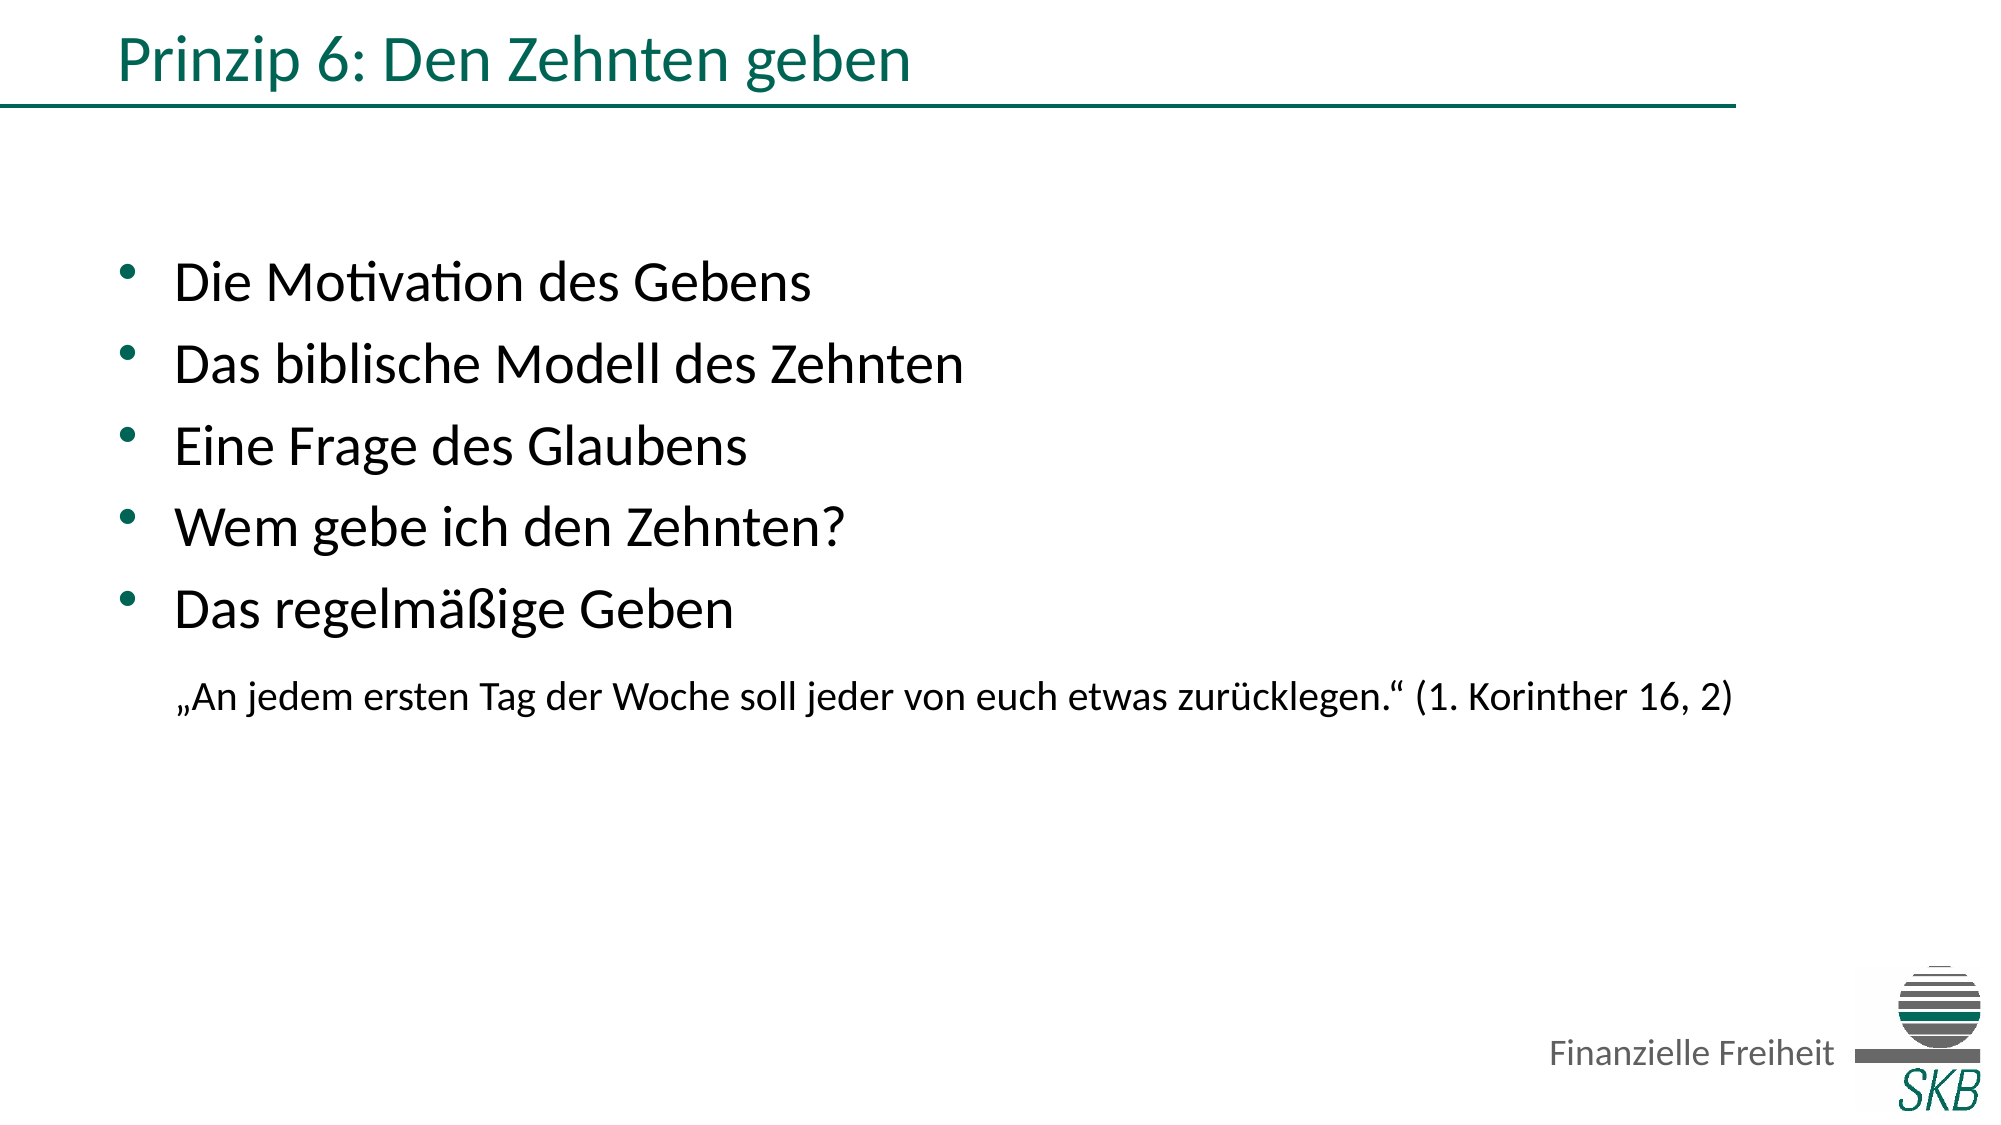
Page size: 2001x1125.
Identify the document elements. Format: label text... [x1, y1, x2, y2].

list Die Motivation des Gebens Das biblische Modell des Zehnten Eine Frage des Glaubens Wem gebe ich den Zehnten? Das regelmäßige Geben „An jedem ersten Tag der Woche soll jeder von euch etwas zurücklegen.“ (1. Korinther 16, 2) [117, 243, 1780, 944]
picture [1855, 966, 1981, 1111]
text_box Prinzip 6: Den Zehnten geben [102, 7, 1300, 80]
